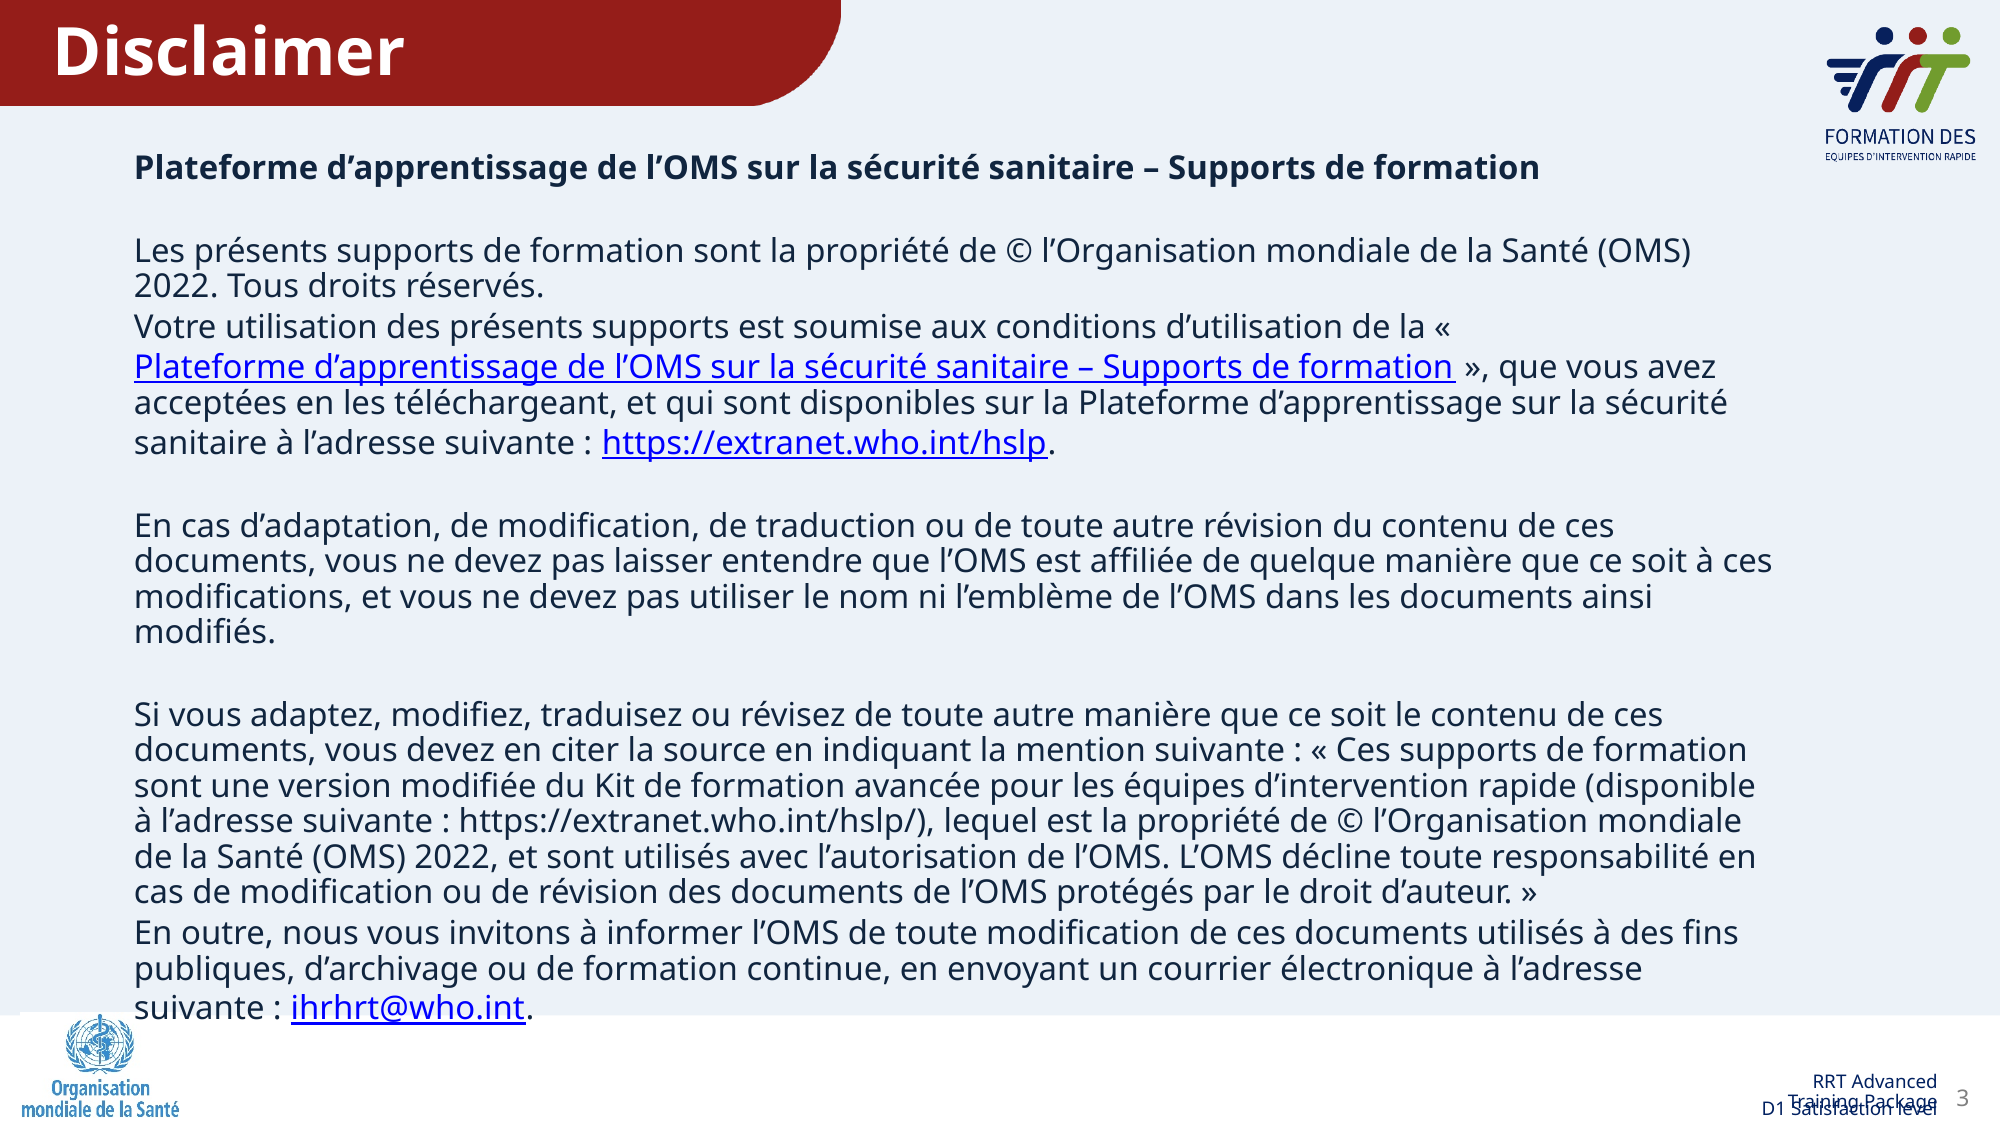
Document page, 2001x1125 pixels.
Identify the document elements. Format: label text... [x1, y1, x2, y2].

list Plateforme d’apprentissage de l’OMS sur la sécurité sanitaire – Supports de formation​ Les présents supports de formation sont la propriété de © l’Organisation mondiale de la Santé (OMS) 2022. Tous droits réservés.​ Votre utilisation des présents supports est soumise aux conditions d’utilisation de la « Plateforme d’apprentissage de l’OMS sur la sécurité sanitaire – Supports de formation », que vous avez acceptées en les téléchargeant, et qui sont disponibles sur la Plateforme d’apprentissage sur la sécurité sanitaire à l’adresse suivante : https://extranet.who.int/hslp. ​ ​ En cas d’adaptation, de modification, de traduction ou de toute autre révision du contenu de ces documents, vous ne devez pas laisser entendre que l’OMS est affiliée de quelque manière que ce soit à ces modifications, et vous ne devez pas utiliser le nom ni l’emblème de l’OMS dans les documents ainsi modifiés. ​ ​ Si vous adaptez, modifiez, traduisez ou révisez de toute autre manière que ce soit le contenu de ces documents, vous devez en citer la source en indiquant la mention suivante : « Ces supports de formation sont une version modifiée du Kit de formation avancée pour les équipes d’intervention rapide (disponible à l’adresse suivante : https://extranet.who.int/hslp/), lequel est la propriété de © l’Organisation mondiale de la Santé (OMS) 2022, et sont utilisés avec l’autorisation de l’OMS. L’OMS décline toute responsabilité en cas de modification ou de révision des documents de l’OMS protégés par le droit d’auteur. » ​ En outre, nous vous invitons à informer l’OMS de toute modification de ces documents utilisés à des fins publiques, d’archivage ou de formation continue, en envoyant un courrier électronique à l’adresse suivante : ihrhrt@who.int. [133, 151, 1783, 1036]
picture [0, 0, 841, 106]
picture [1825, 26, 1976, 162]
picture [20, 1012, 180, 1118]
